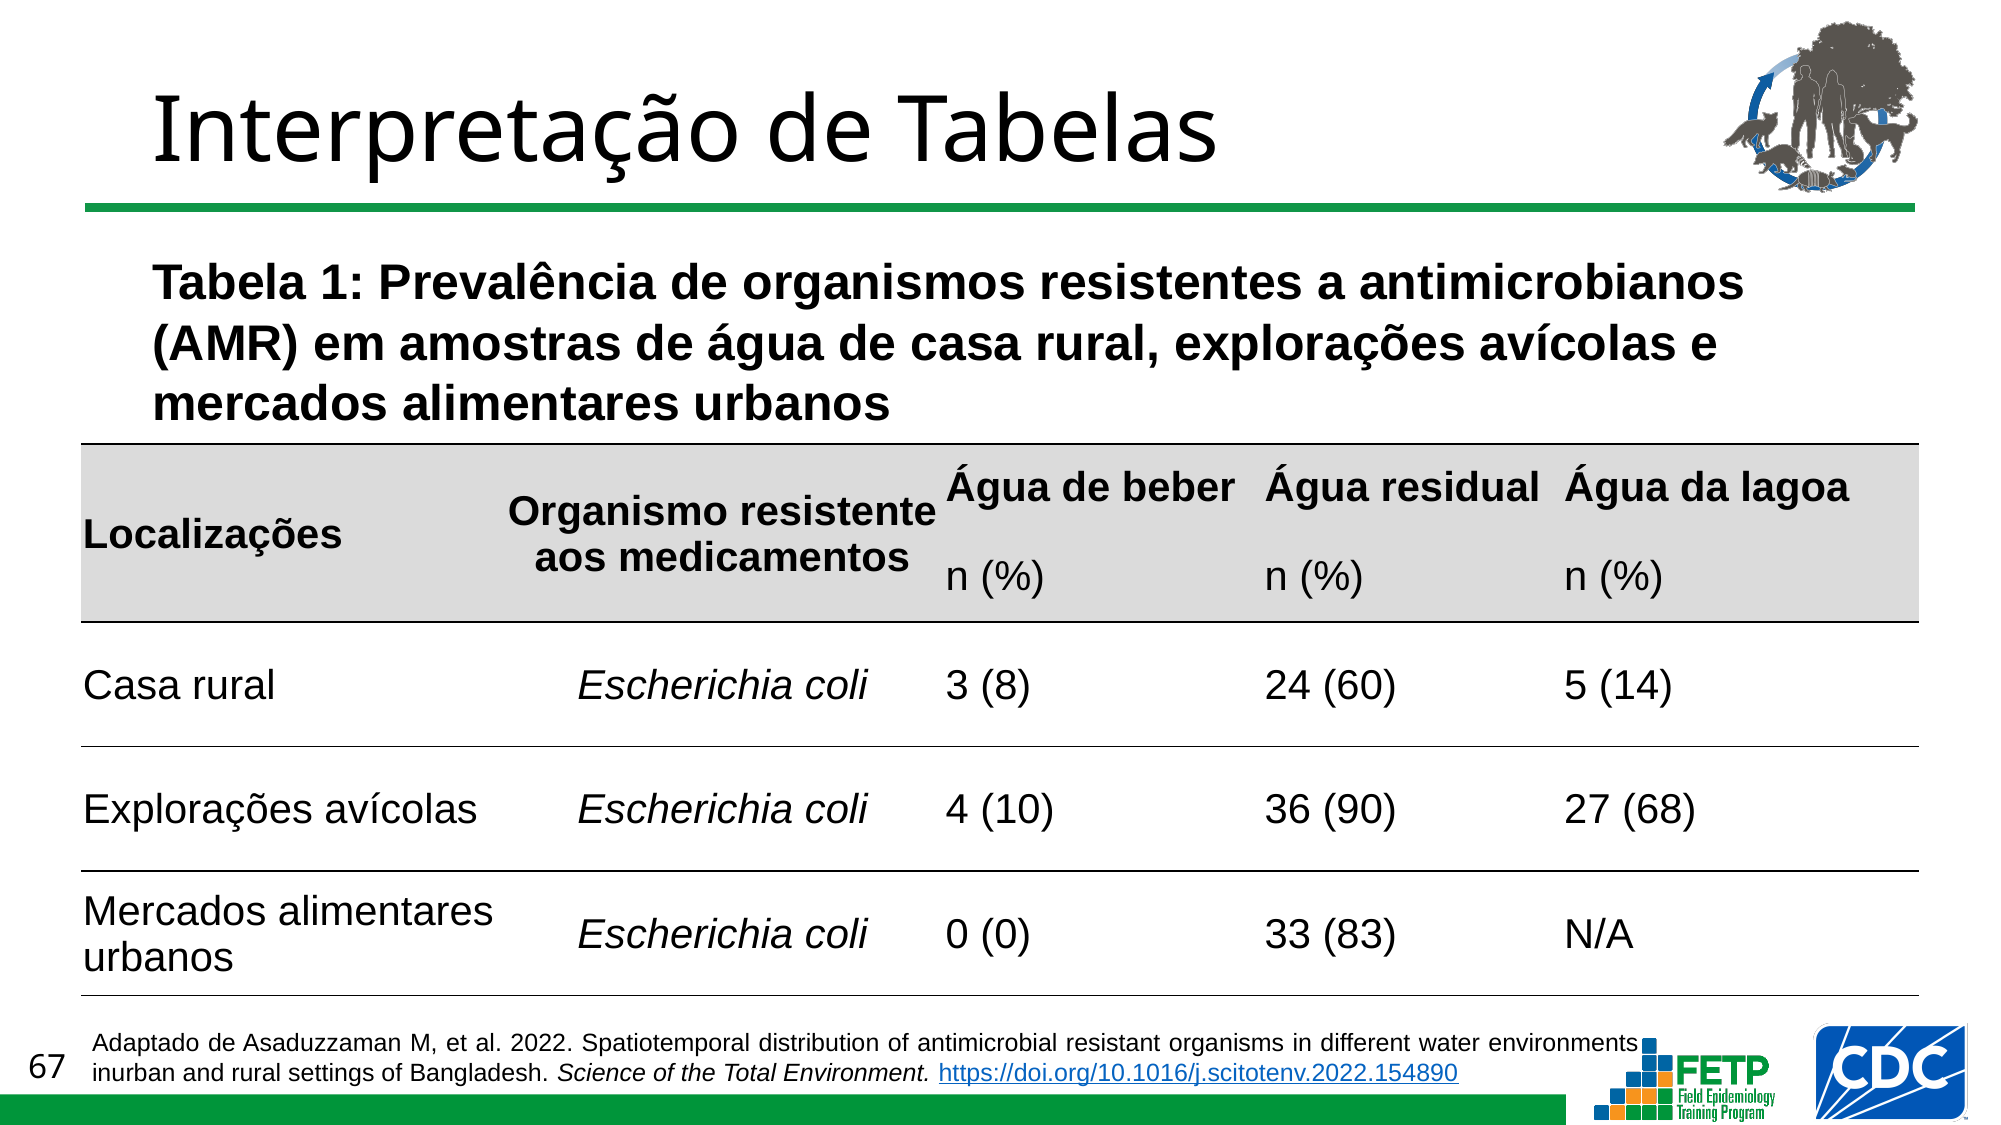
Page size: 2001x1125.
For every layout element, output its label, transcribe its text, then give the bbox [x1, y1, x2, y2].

picture [1717, 20, 1919, 222]
table_cell Escherichia coli [501, 872, 944, 995]
table_cell 27 (68) [1563, 747, 1919, 870]
picture [1813, 1023, 1968, 1122]
table_cell n (%) [944, 528, 1263, 621]
table_header Localizações [81, 445, 501, 621]
table_cell 24 (60) [1263, 623, 1563, 746]
table_cell Explorações avícolas [81, 747, 501, 870]
table_cell Escherichia coli [501, 747, 944, 870]
table_cell Escherichia coli [501, 623, 944, 746]
table_cell 4 (10) [944, 747, 1263, 870]
table_header Água da lagoa [1563, 445, 1919, 528]
picture [1657, 1038, 1775, 1122]
table_header Água de beber [944, 445, 1263, 528]
title Interpretação de Tabelas [137, 75, 1717, 207]
table_header Organismo resistente aos medicamentos [501, 445, 944, 621]
table_cell N/A [1563, 872, 1919, 995]
table_cell 36 (90) [1263, 747, 1563, 870]
table_cell Casa rural [81, 623, 501, 746]
table_cell 0 (0) [944, 872, 1263, 995]
list Tabela 1: Prevalência de organismos resistentes a antimicrobianos (AMR) em amostras de água de casa rural, explorações avícolas e mercados alimentares urbanos [137, 242, 1863, 443]
table_cell n (%) [1263, 528, 1563, 621]
table_cell 33 (83) [1263, 872, 1563, 995]
text_box Adaptado de Asaduzzaman M, et al. 2022. Spatiotemporal distribution of antimicrobial resistant organisms in different water environments inurban and rural settings of Bangladesh. Science of the Total Environment. https://doi.org/10.1016/j.scitotenv.2022.154890 [77, 1018, 1657, 1124]
table_cell 5 (14) [1563, 623, 1919, 746]
table_cell n (%) [1563, 528, 1919, 621]
table_header Água residual [1263, 445, 1563, 528]
table_cell 3 (8) [944, 623, 1263, 746]
table_cell Mercados alimentares urbanos [81, 872, 501, 995]
list Tabela 1: Prevalência de organismos resistentes a antimicrobianos (AMR) em amostras de água de casa rural, explorações avícolas e mercados alimentares urbanos [137, 996, 1863, 1004]
